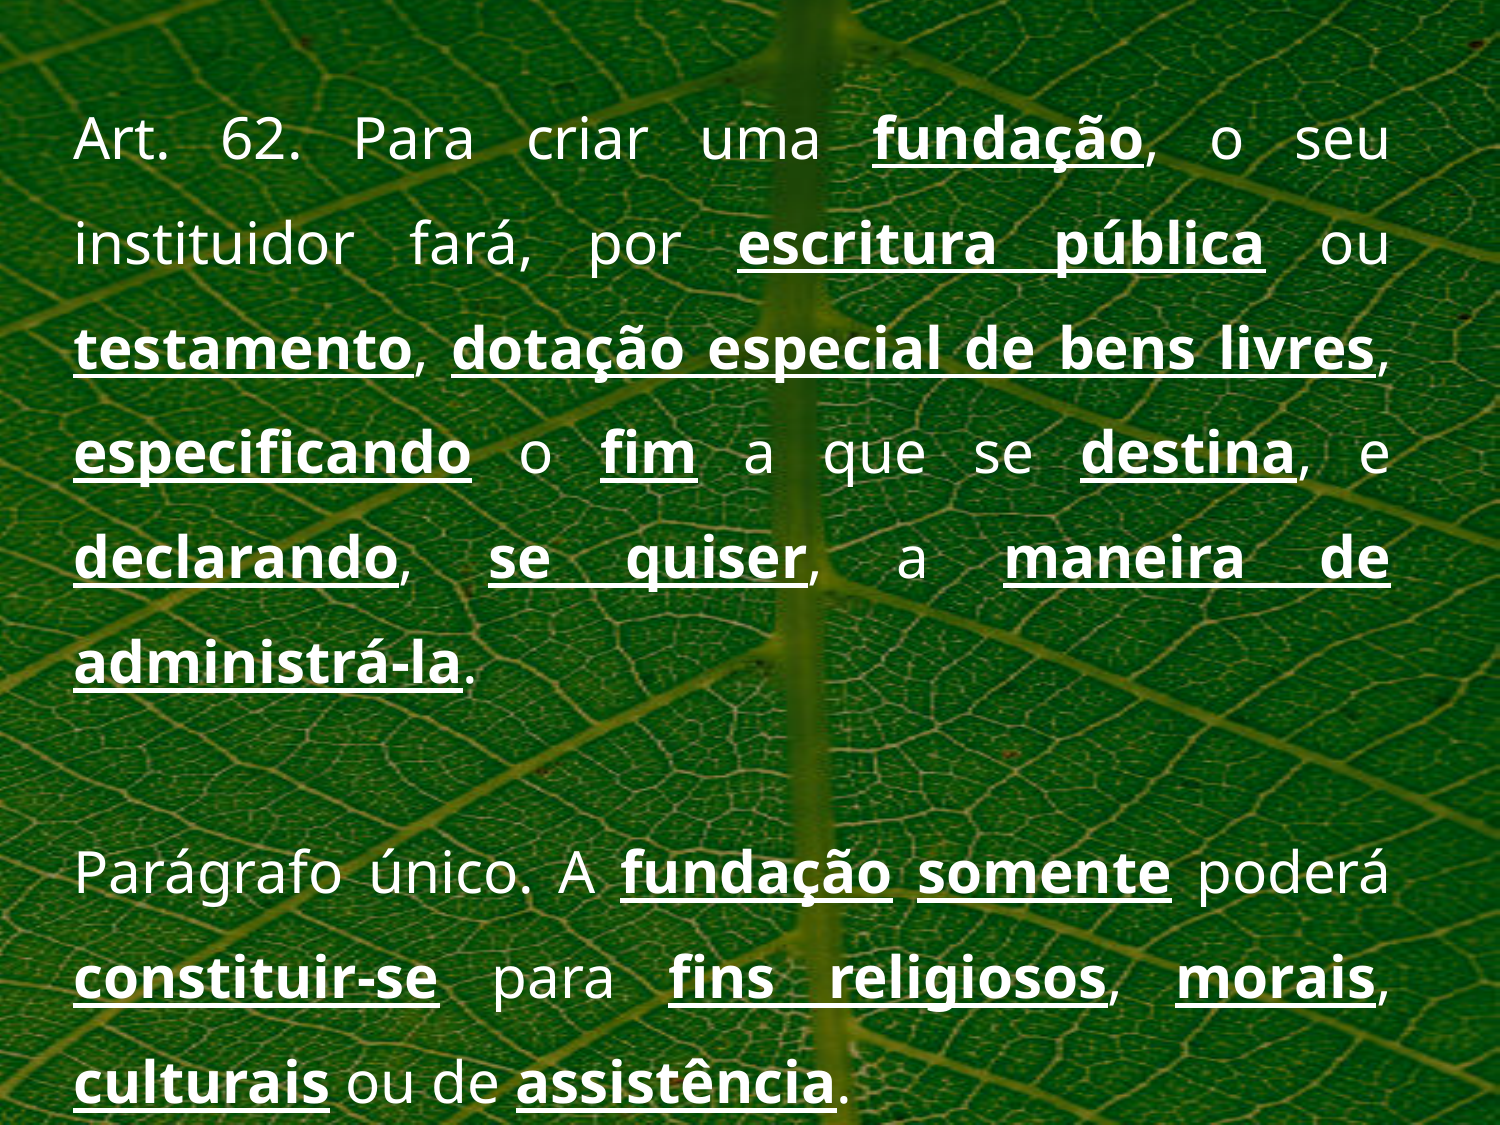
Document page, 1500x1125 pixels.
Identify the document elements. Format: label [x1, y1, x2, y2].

list [0, 0, 1500, 1125]
